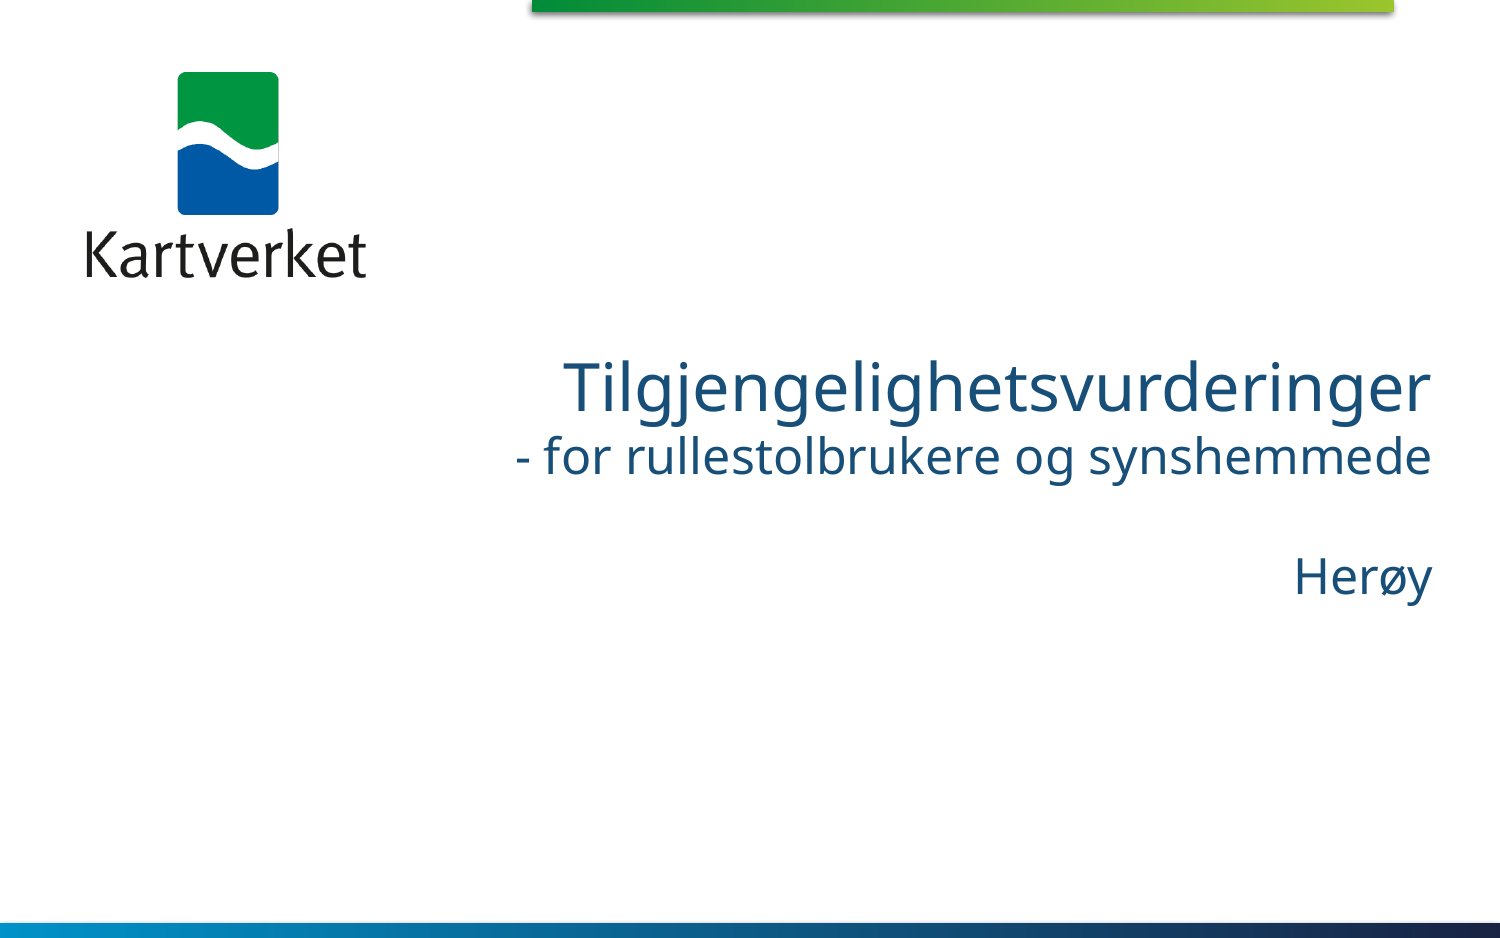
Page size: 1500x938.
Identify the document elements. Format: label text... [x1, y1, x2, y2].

text_box Tilgjengelighetsvurderinger - for rullestolbrukere og synshemmede Herøy [66, 337, 1449, 613]
